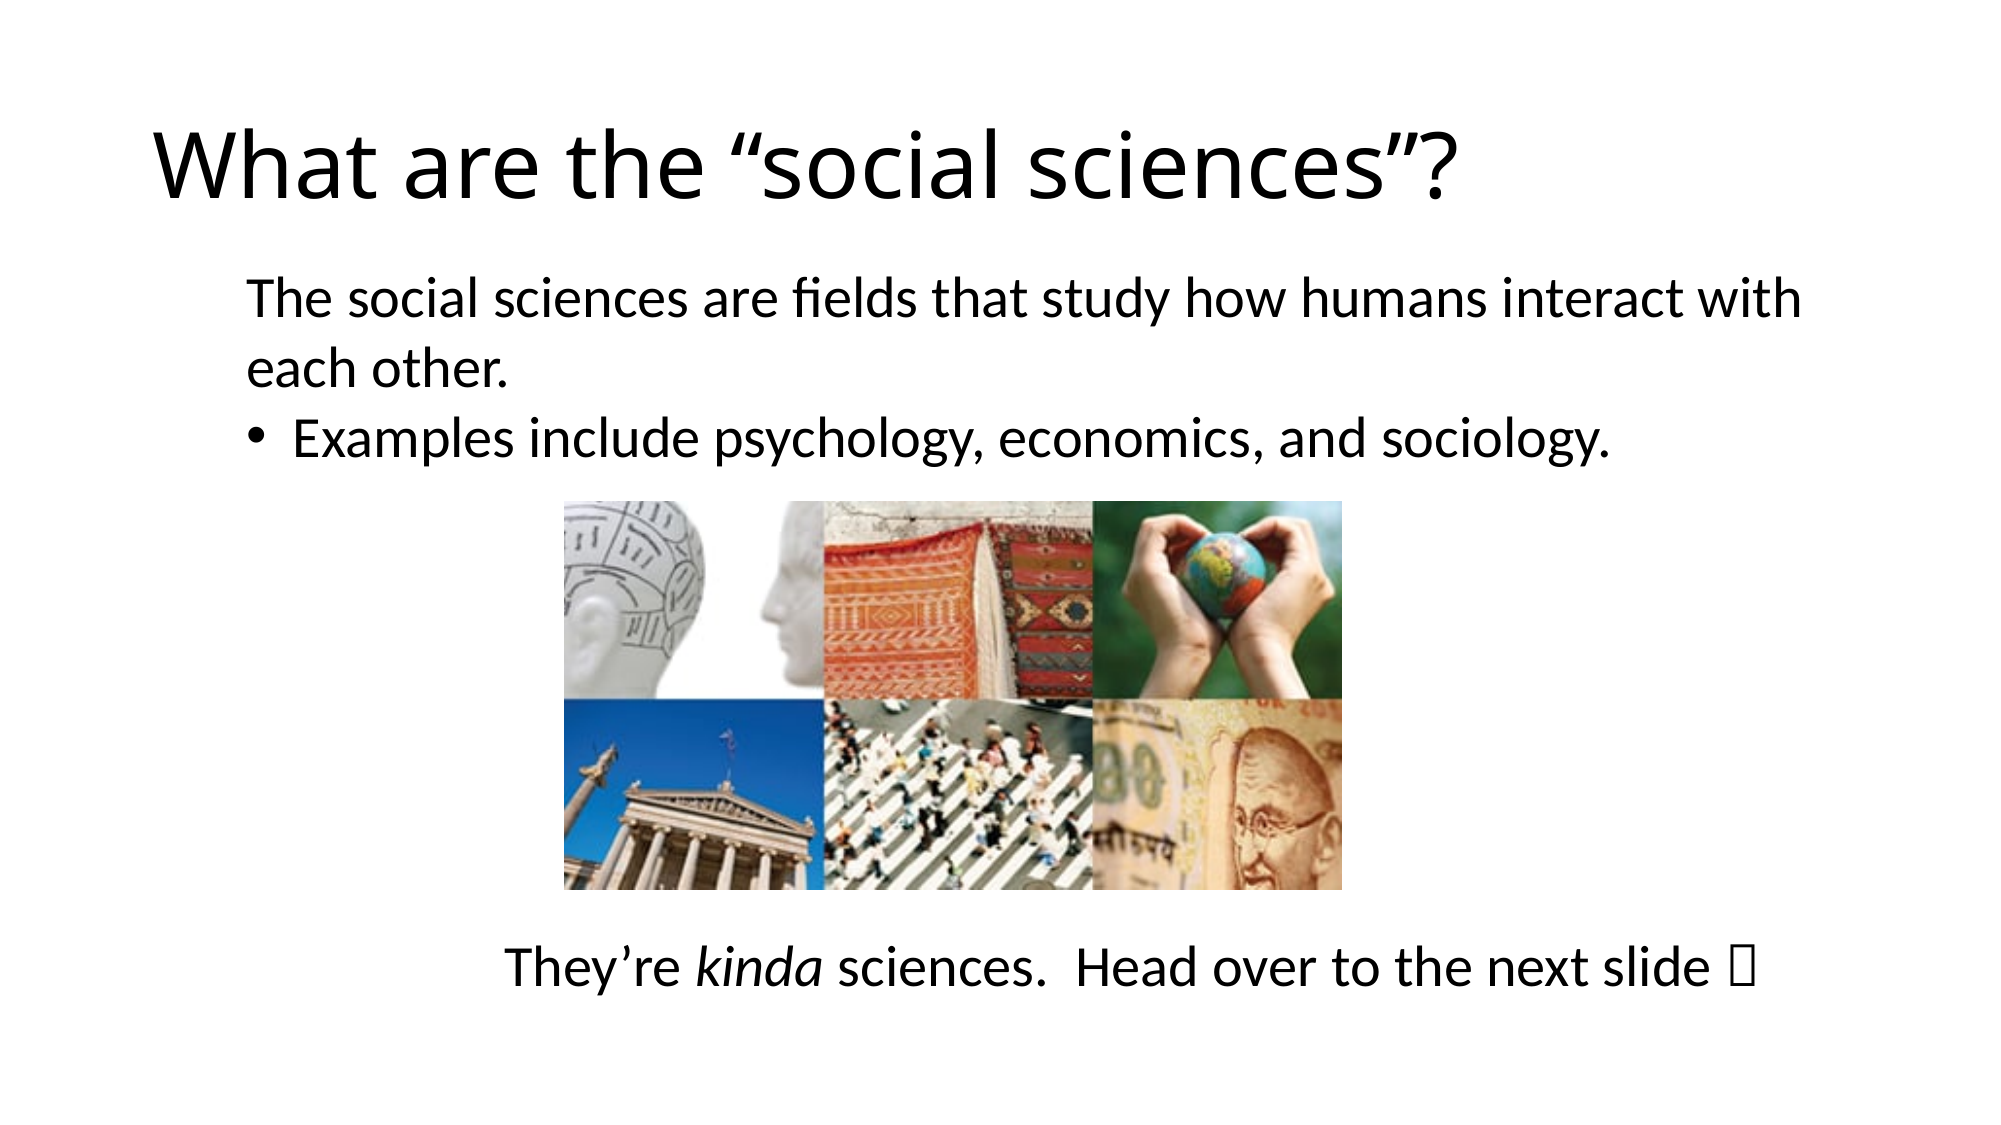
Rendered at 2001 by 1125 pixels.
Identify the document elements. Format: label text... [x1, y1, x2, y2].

text_box The social sciences are fields that study how humans interact with each other. Examples include psychology, economics, and sociology. [231, 252, 1836, 477]
text_box They’re kinda sciences. Head over to the next slide  [489, 920, 1886, 1006]
picture [564, 500, 1342, 890]
title What are the “social sciences”? [137, 59, 1863, 278]
